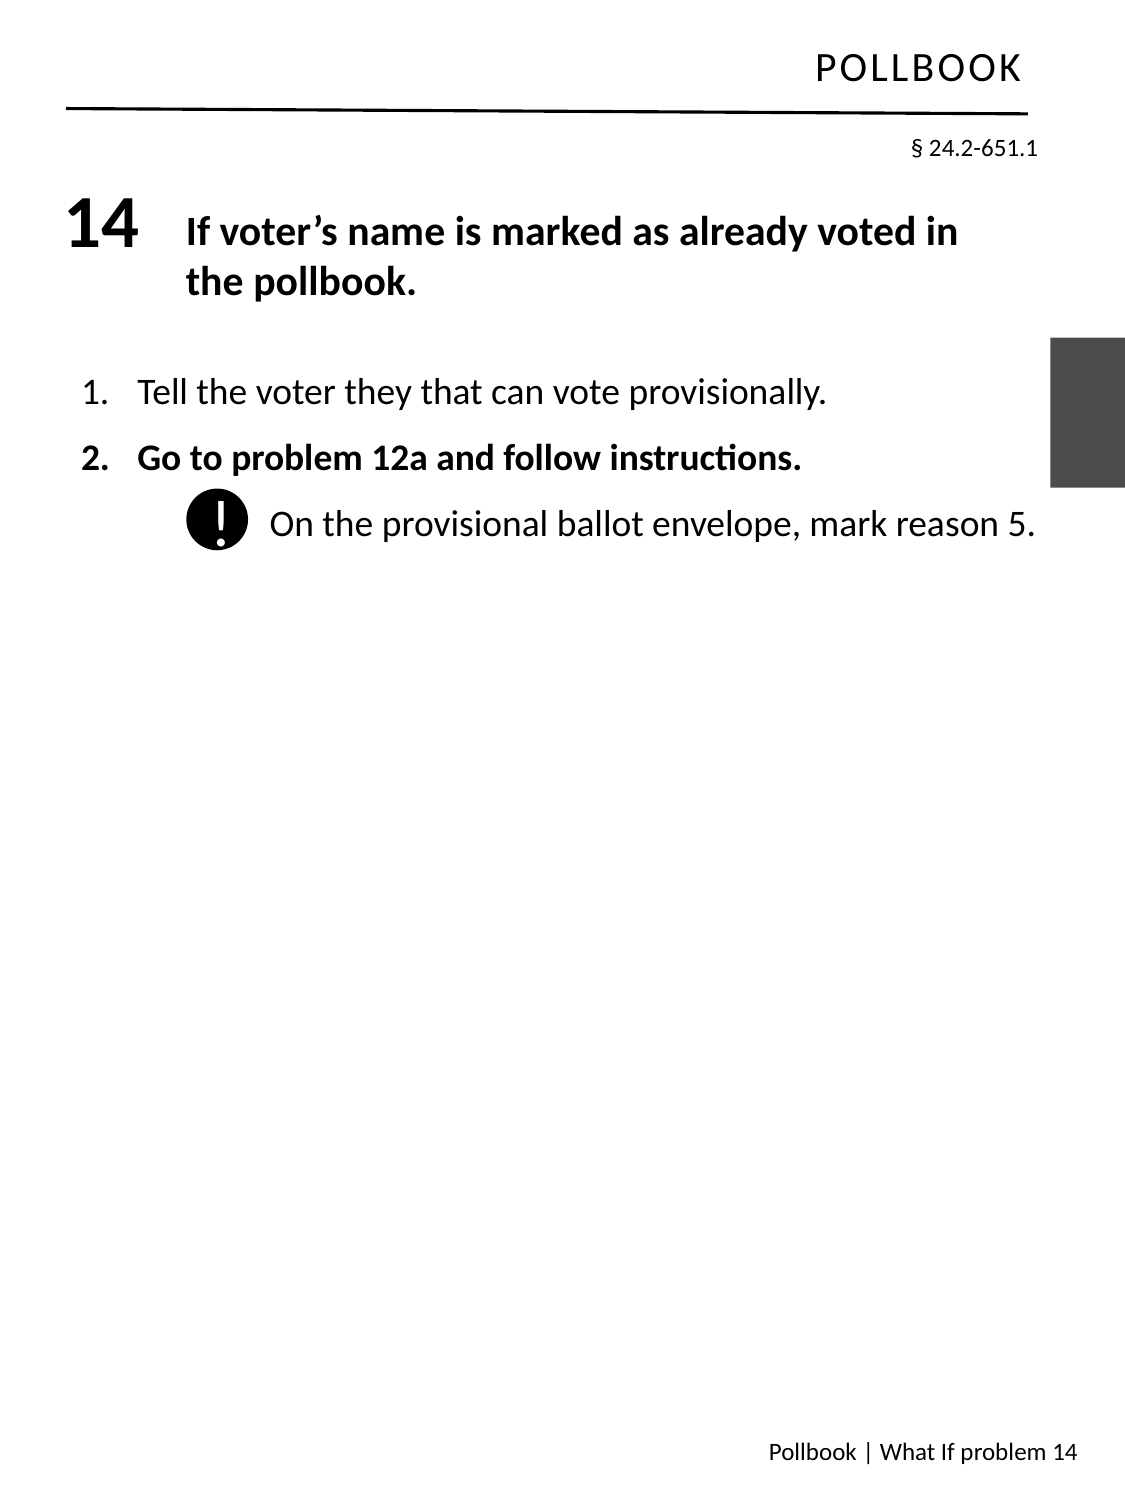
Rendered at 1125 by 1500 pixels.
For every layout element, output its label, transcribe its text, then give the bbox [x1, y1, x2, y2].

list Tell the voter they that can vote provisionally. Go to problem 12a and follow instructions. On the provisional ballot envelope, mark reason 5. [65, 359, 1075, 1283]
text_box § 24.2-651.1 [895, 123, 1054, 169]
list 14 [48, 175, 188, 340]
list If voter’s name is marked as already voted in the pollbook. [170, 196, 1024, 447]
text_box Pollbook | What If problem 14 [754, 1427, 1125, 1473]
text_box ! [185, 487, 250, 552]
